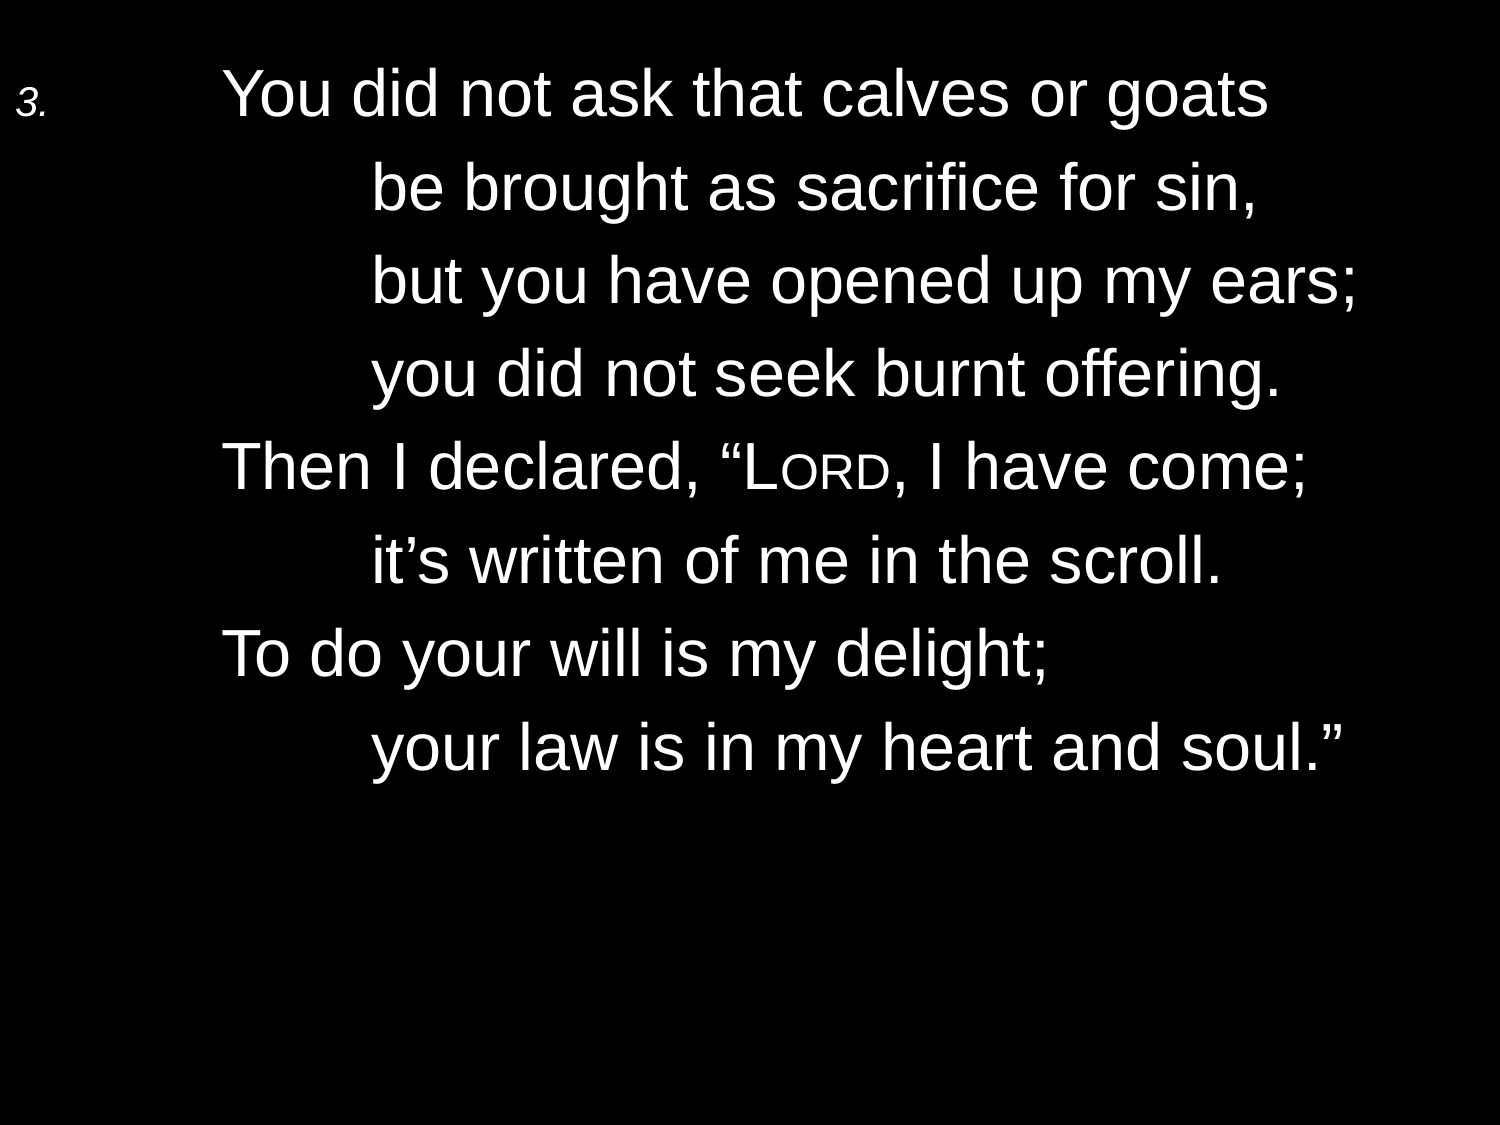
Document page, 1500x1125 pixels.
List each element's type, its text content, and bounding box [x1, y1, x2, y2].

list 3. You did not ask that calves or goats be brought as sacrifice for sin, but you have opened up my ears; you did not seek burnt offering. Then I declared, “Lord, I have come; it’s written of me in the scroll. To do your will is my delight; your law is in my heart and soul.” [0, 42, 1500, 1047]
